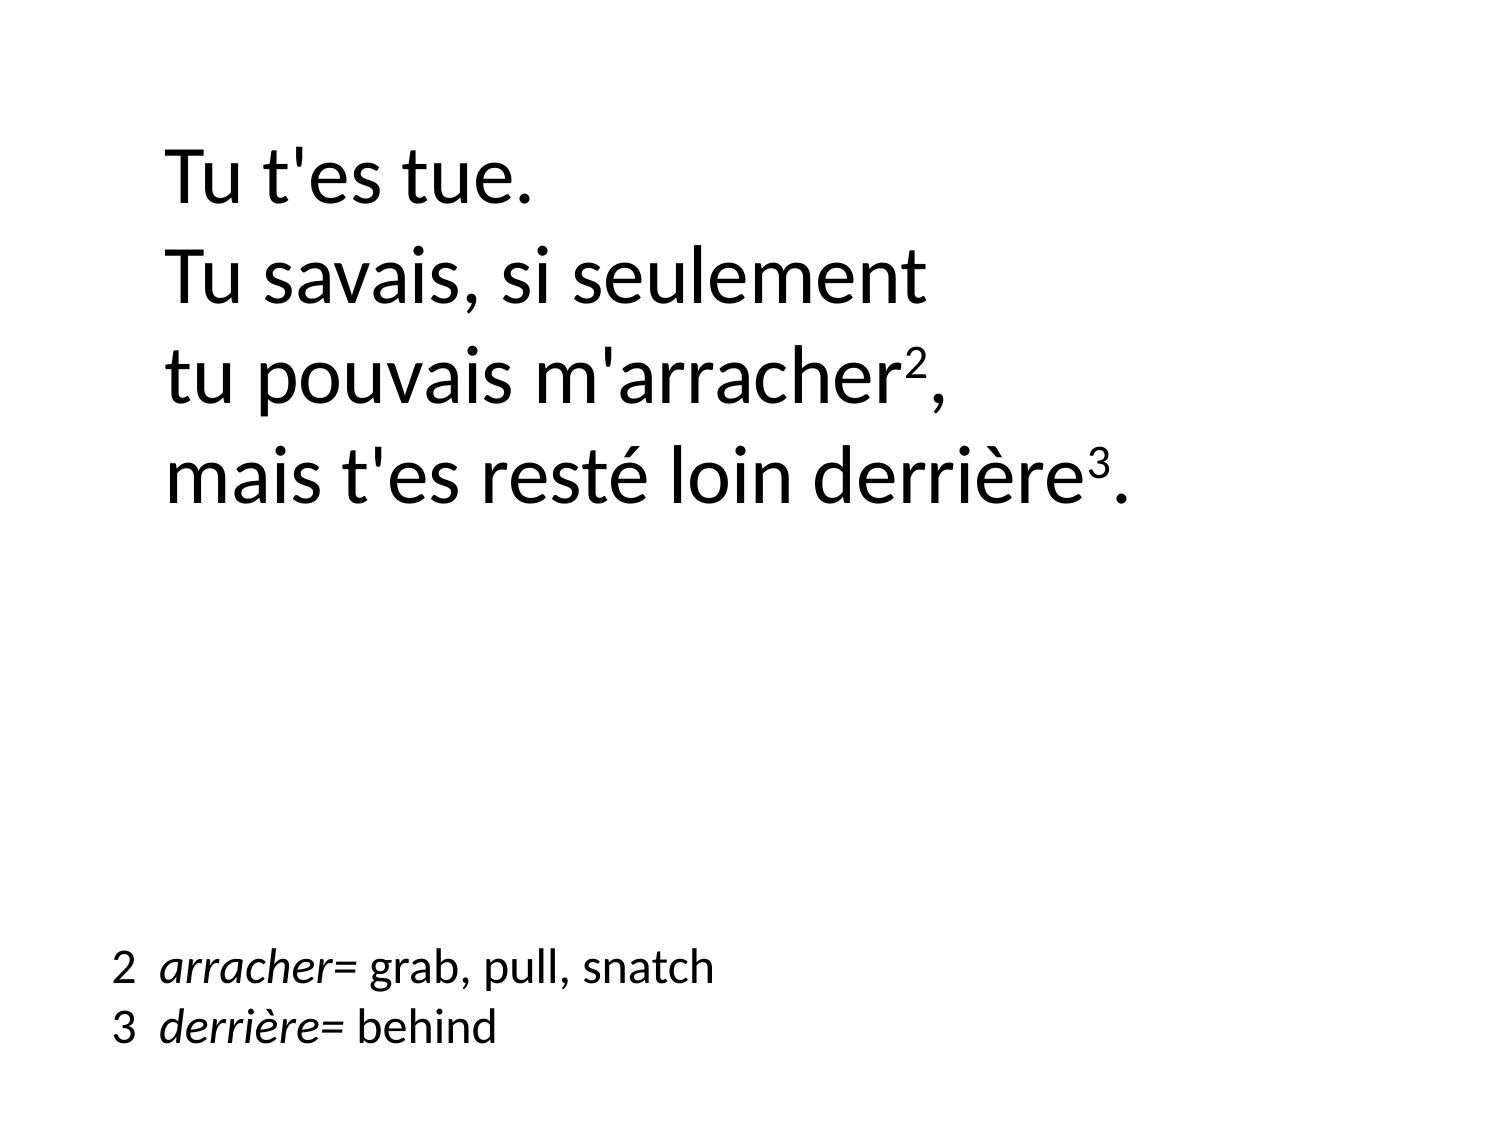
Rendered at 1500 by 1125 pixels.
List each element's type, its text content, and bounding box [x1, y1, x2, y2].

text_box Tu t'es tue. Tu savais, si seulement tu pouvais m'arracher2, mais t'es resté loin derrière3. [149, 112, 1413, 528]
text_box 2 arracher= grab, pull, snatch 3 derrière= behind [96, 926, 843, 1061]
